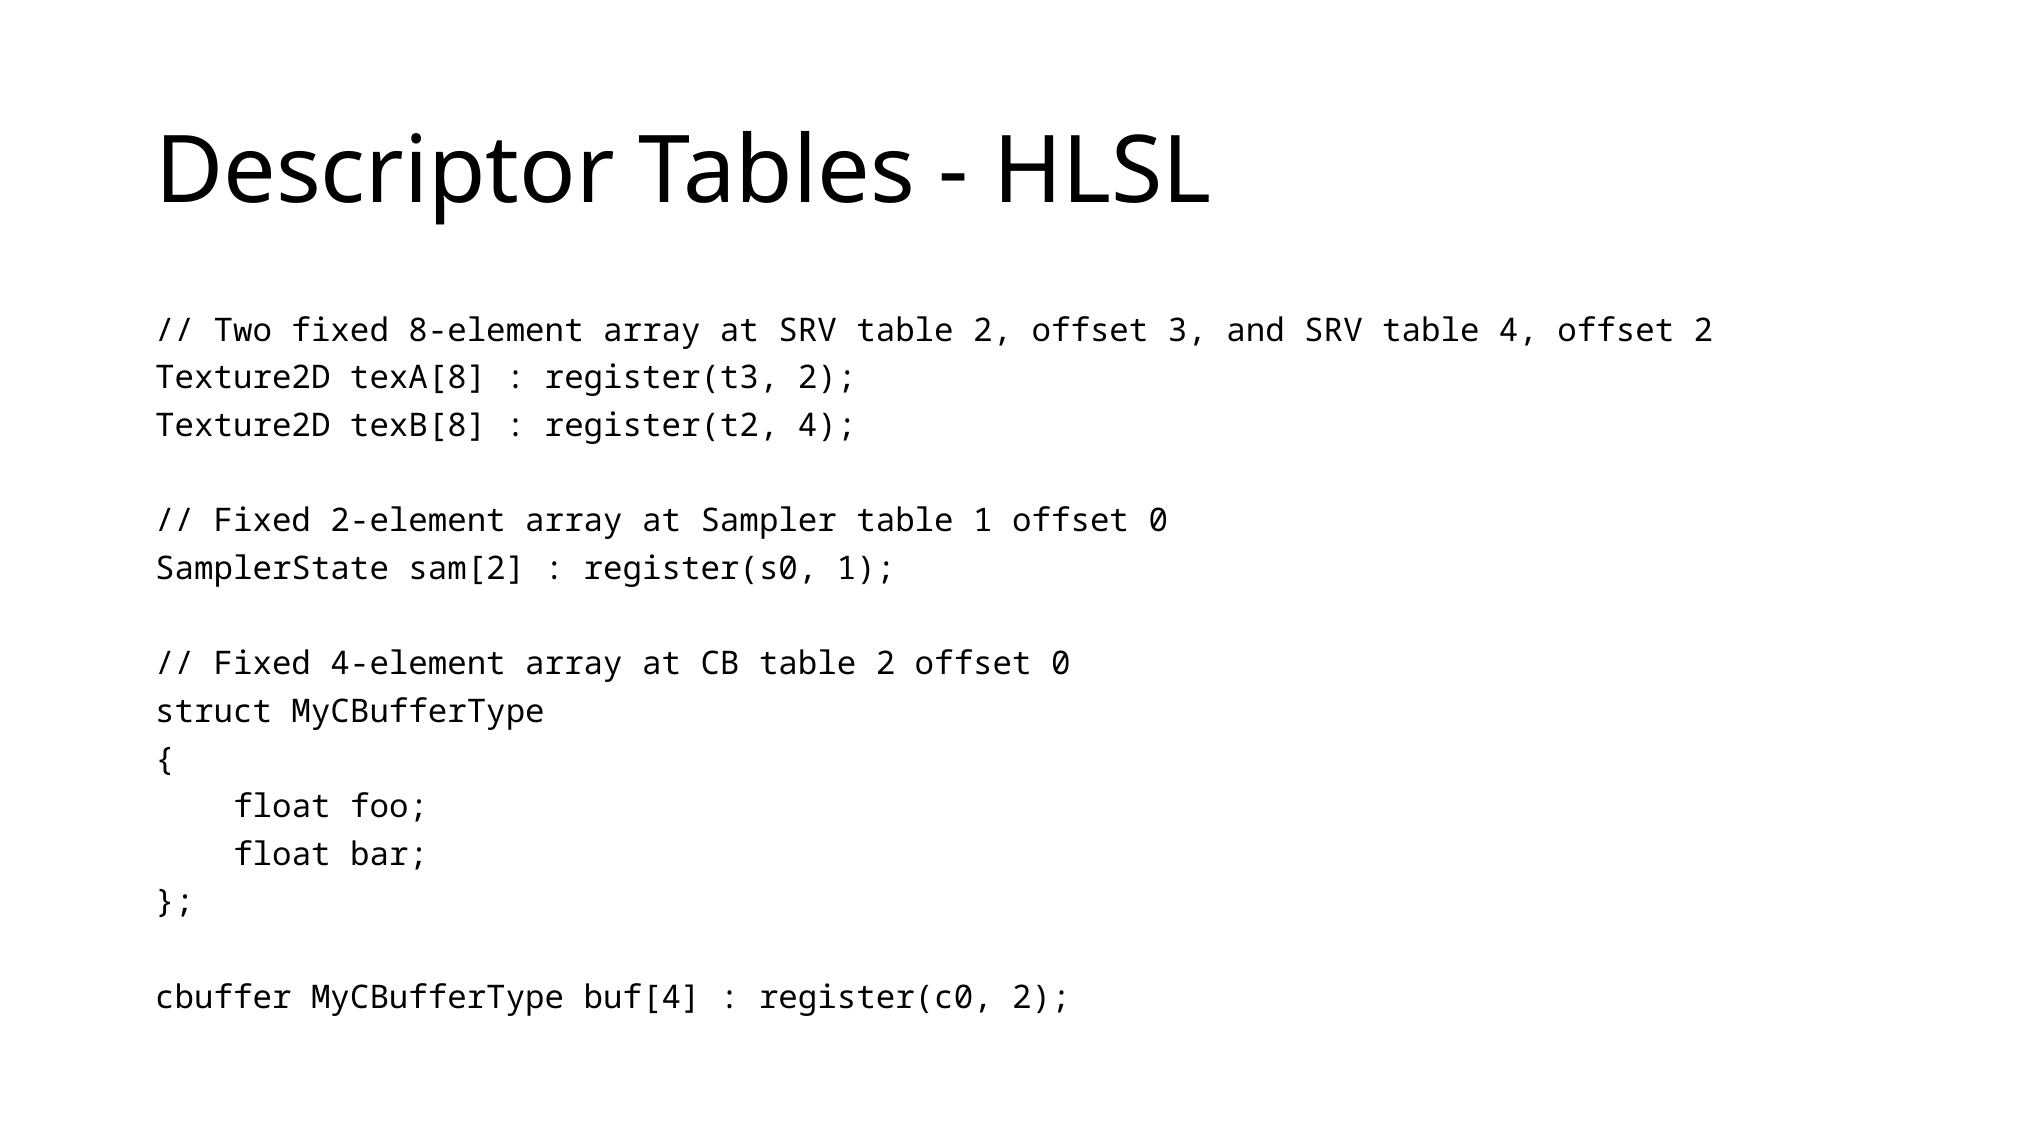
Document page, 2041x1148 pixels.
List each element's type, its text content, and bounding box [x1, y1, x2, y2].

list // Two fixed 8-element array at SRV table 2, offset 3, and SRV table 4, offset 2 Texture2D texA[8] : register(t3, 2); Texture2D texB[8] : register(t2, 4); // Fixed 2-element array at Sampler table 1 offset 0 SamplerState sam[2] : register(s0, 1); // Fixed 4-element array at CB table 2 offset 0 struct MyCBufferType { float foo; float bar; }; cbuffer MyCBufferType buf[4] : register(c0, 2); [140, 305, 1900, 1034]
title Descriptor Tables - HLSL [140, 61, 1900, 283]
